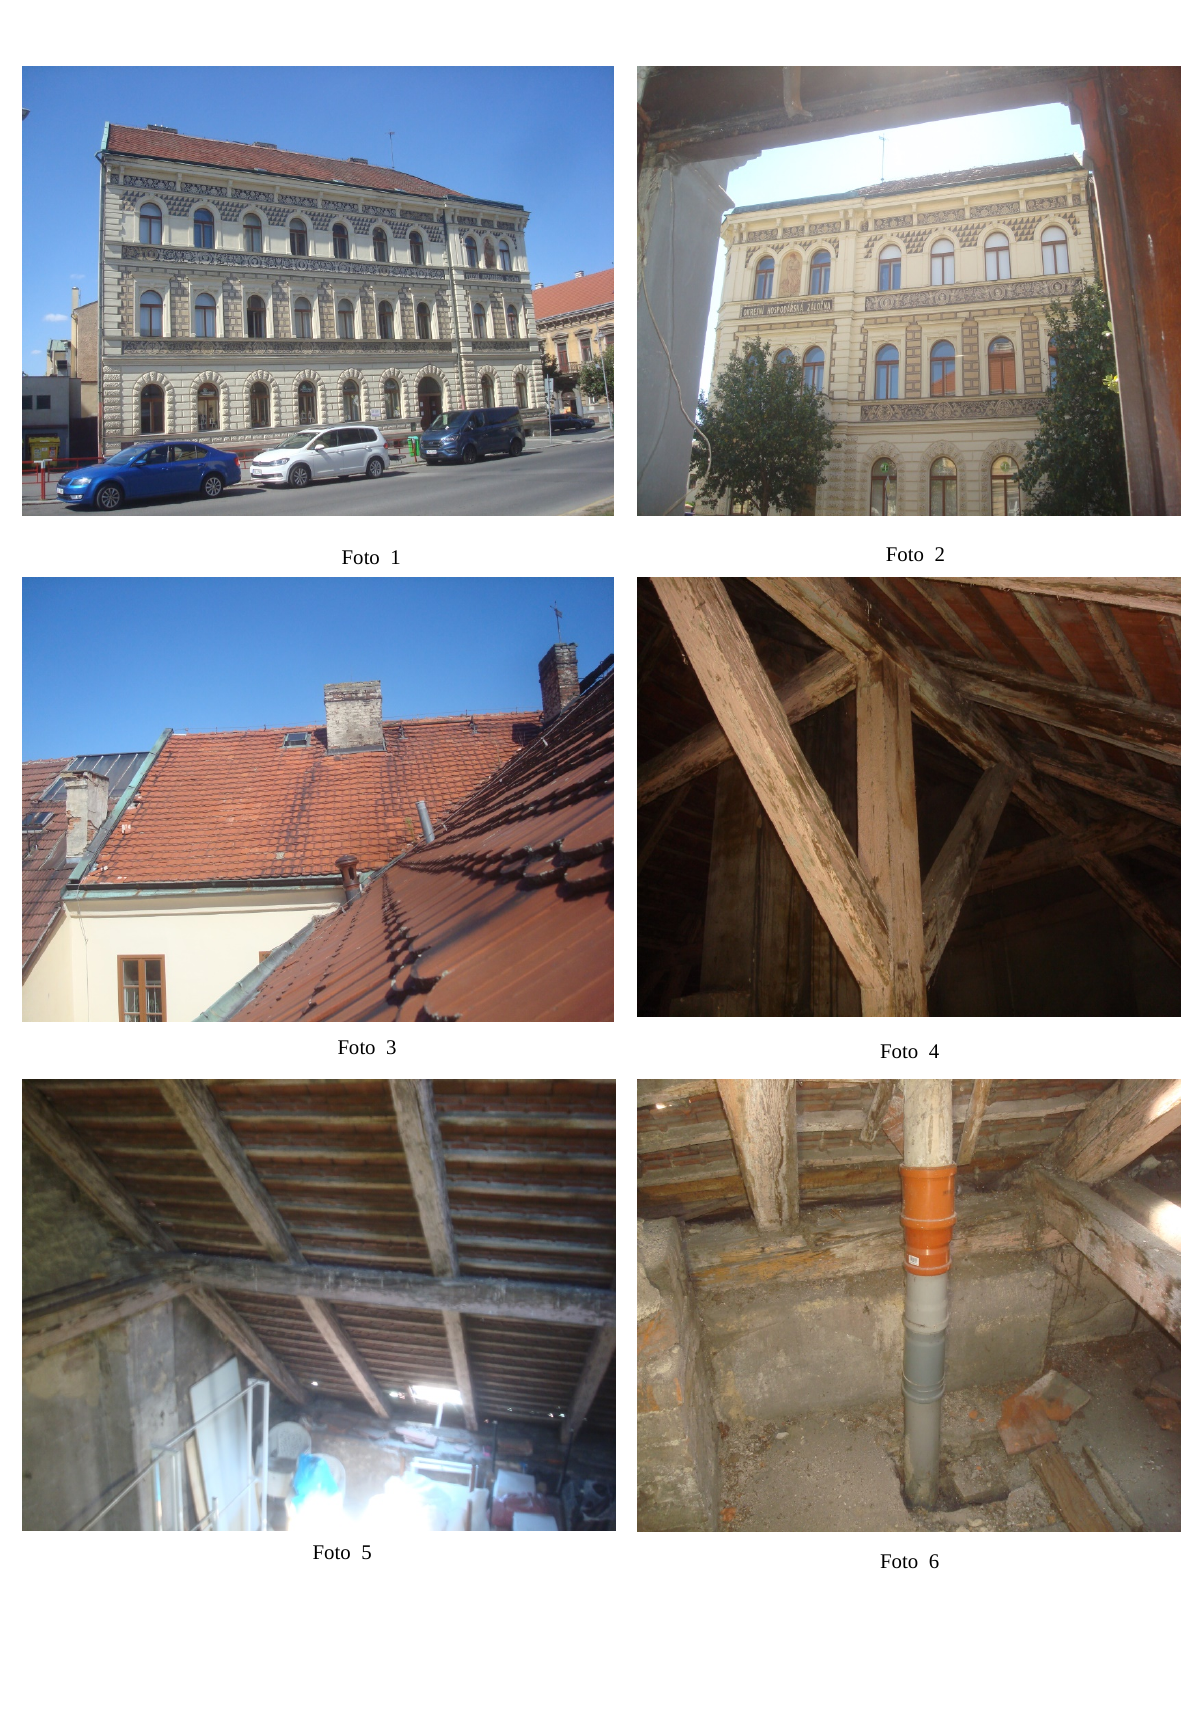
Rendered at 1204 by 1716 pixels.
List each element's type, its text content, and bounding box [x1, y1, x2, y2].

text_box Foto 1 [230, 535, 512, 576]
text_box Foto 5 [71, 1540, 614, 1571]
text_box Foto 3 [230, 1030, 504, 1076]
text_box Foto 2 [692, 533, 1138, 574]
picture [22, 577, 614, 1022]
text_box Foto 6 [672, 1541, 1148, 1581]
picture [636, 1079, 1181, 1532]
text_box Foto 4 [769, 1025, 1051, 1077]
picture [636, 577, 1181, 1017]
picture [636, 66, 1181, 517]
picture [22, 1079, 616, 1532]
picture [22, 66, 614, 517]
